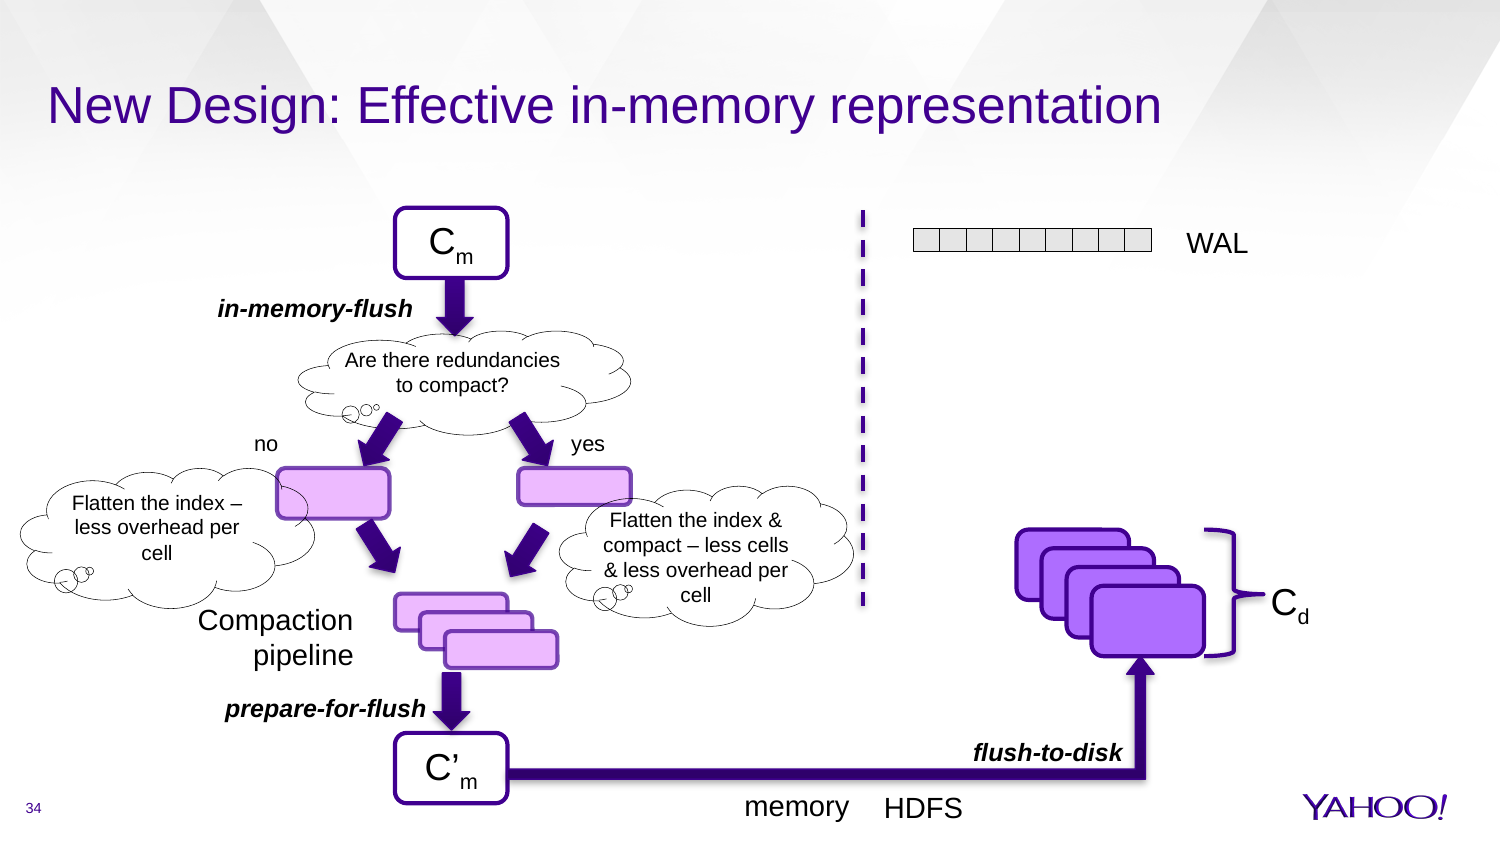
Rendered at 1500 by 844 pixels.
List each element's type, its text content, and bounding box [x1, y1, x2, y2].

text_box [441, 672, 471, 731]
text_box Cd [1252, 570, 1328, 637]
text_box Flatten the index – less overhead per cell [18, 466, 317, 611]
text_box C’m [392, 730, 510, 806]
text_box Are there redundancies to compact? [295, 328, 633, 438]
text_box [1096, 226, 1122, 253]
slide_number 34 [5, 784, 62, 830]
text_box no [239, 422, 390, 451]
text_box [991, 226, 1017, 253]
text_box [504, 522, 550, 578]
text_box [360, 451, 390, 465]
text_box flush-to-disk [958, 728, 1129, 767]
text_box yes [556, 422, 707, 451]
text_box [964, 226, 991, 253]
text_box [442, 629, 560, 671]
text_box [1039, 546, 1157, 621]
text_box [1089, 583, 1207, 659]
text_box prepare-for-flush [210, 685, 442, 731]
text_box [275, 465, 392, 521]
text_box [516, 465, 633, 508]
text_box [508, 411, 554, 465]
text_box Flatten the index & compact – less cells & less overhead per cell [557, 484, 856, 629]
text_box [1070, 226, 1096, 253]
text_box [1064, 564, 1182, 640]
text_box [1122, 226, 1153, 253]
text_box [506, 655, 1155, 780]
text_box WAL [1171, 217, 1264, 267]
text_box [911, 226, 938, 253]
text_box [938, 226, 964, 253]
text_box [1014, 527, 1132, 603]
title New Design: Effective in-memory representation [46, 71, 1446, 206]
text_box Compaction pipeline [167, 593, 369, 679]
text_box [1043, 226, 1070, 253]
text_box [1204, 527, 1252, 659]
picture [0, 0, 1500, 844]
text_box [435, 281, 474, 333]
text_box memory [729, 788, 865, 831]
text_box HDFS [869, 788, 979, 832]
text_box [1017, 226, 1043, 253]
text_box [417, 610, 535, 652]
text_box Cm [392, 205, 510, 281]
text_box [355, 518, 401, 574]
text_box [392, 591, 510, 633]
text_box in-memory-flush [202, 285, 429, 330]
text_box [379, 411, 403, 443]
